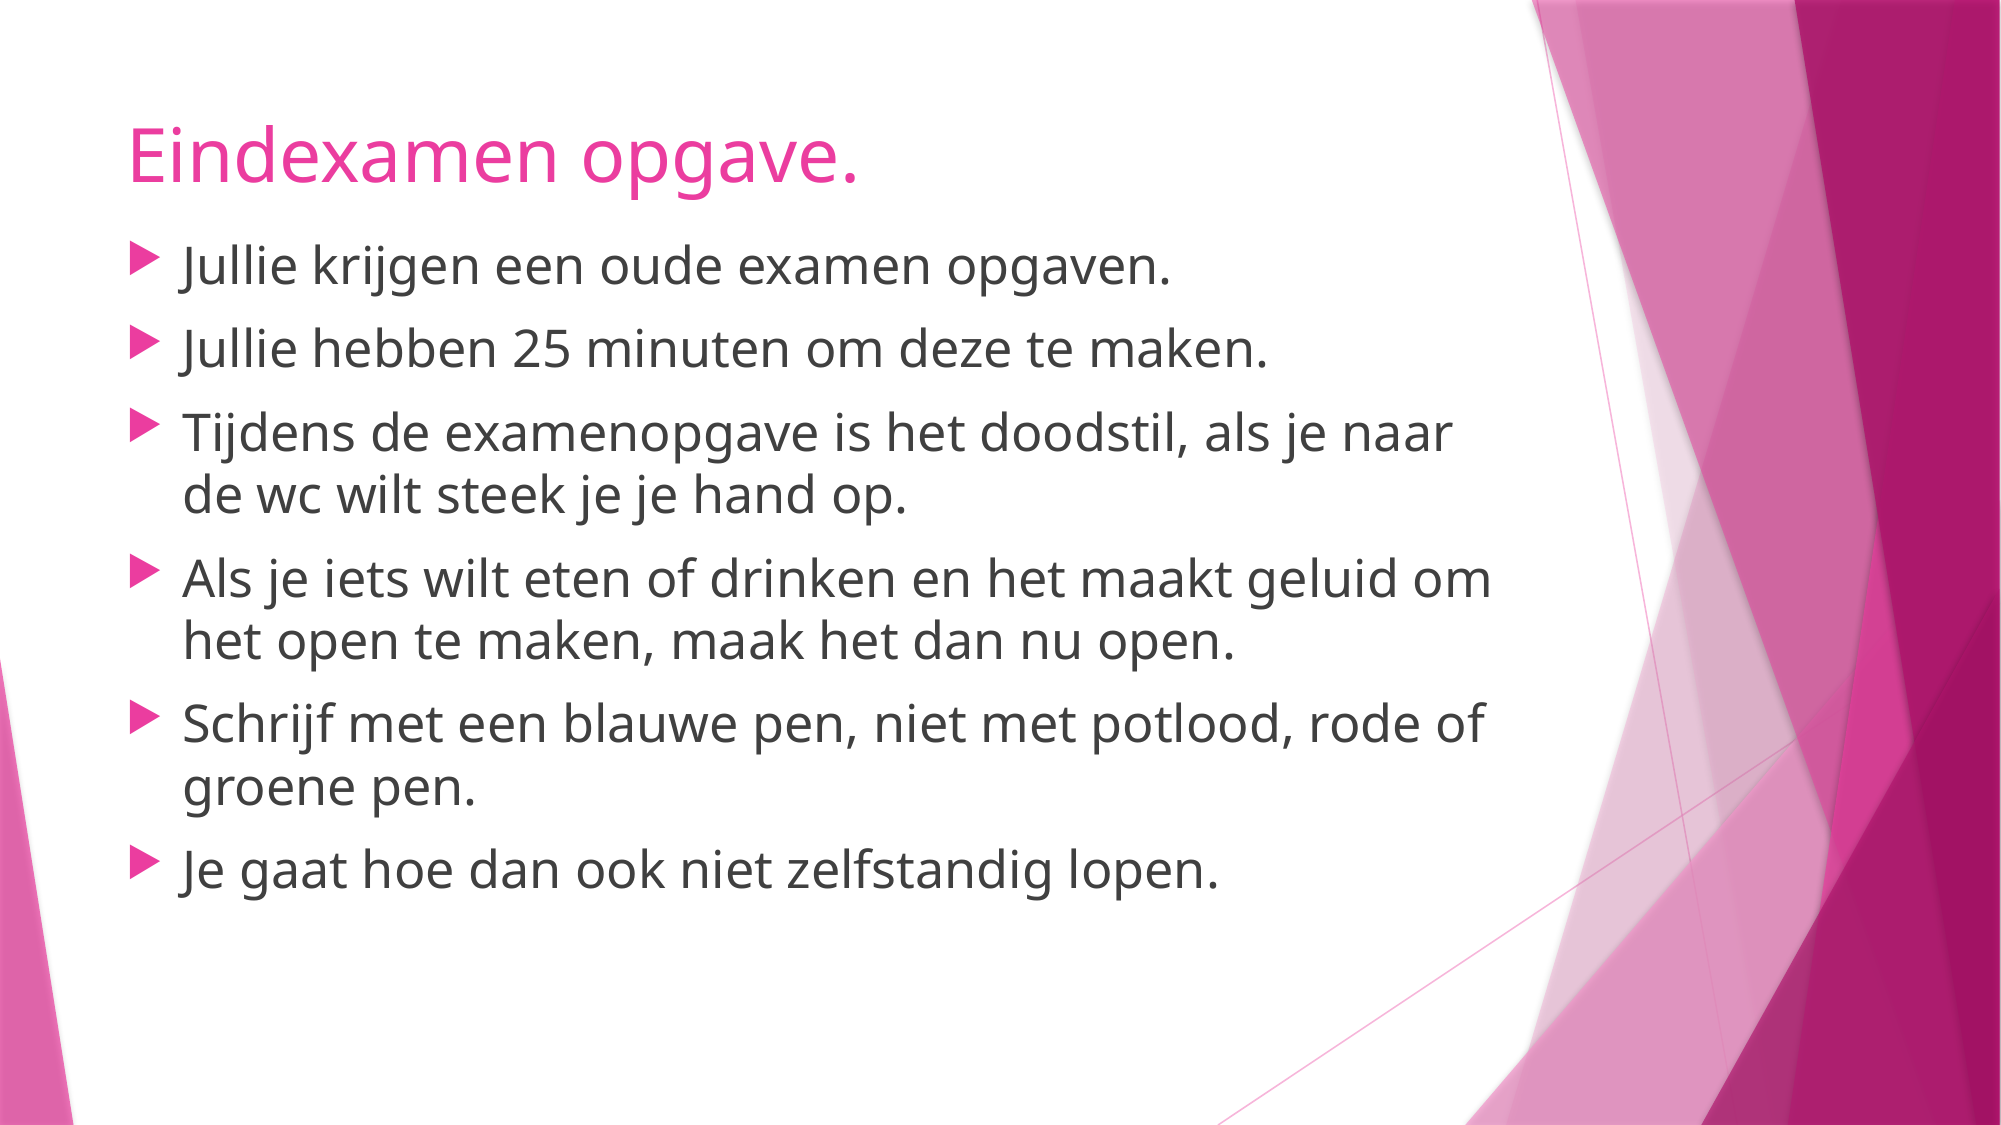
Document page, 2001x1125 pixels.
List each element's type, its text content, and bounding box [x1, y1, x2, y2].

title Eindexamen opgave. [111, 99, 1522, 224]
list Jullie krijgen een oude examen opgaven. Jullie hebben 25 minuten om deze te maken. Tijdens de examenopgave is het doodstil, als je naar de wc wilt steek je je hand op. Als je iets wilt eten of drinken en het maakt geluid om het open te maken, maak het dan nu open. Schrijf met een blauwe pen, niet met potlood, rode of groene pen. Je gaat hoe dan ook niet zelfstandig lopen. [111, 224, 1522, 992]
